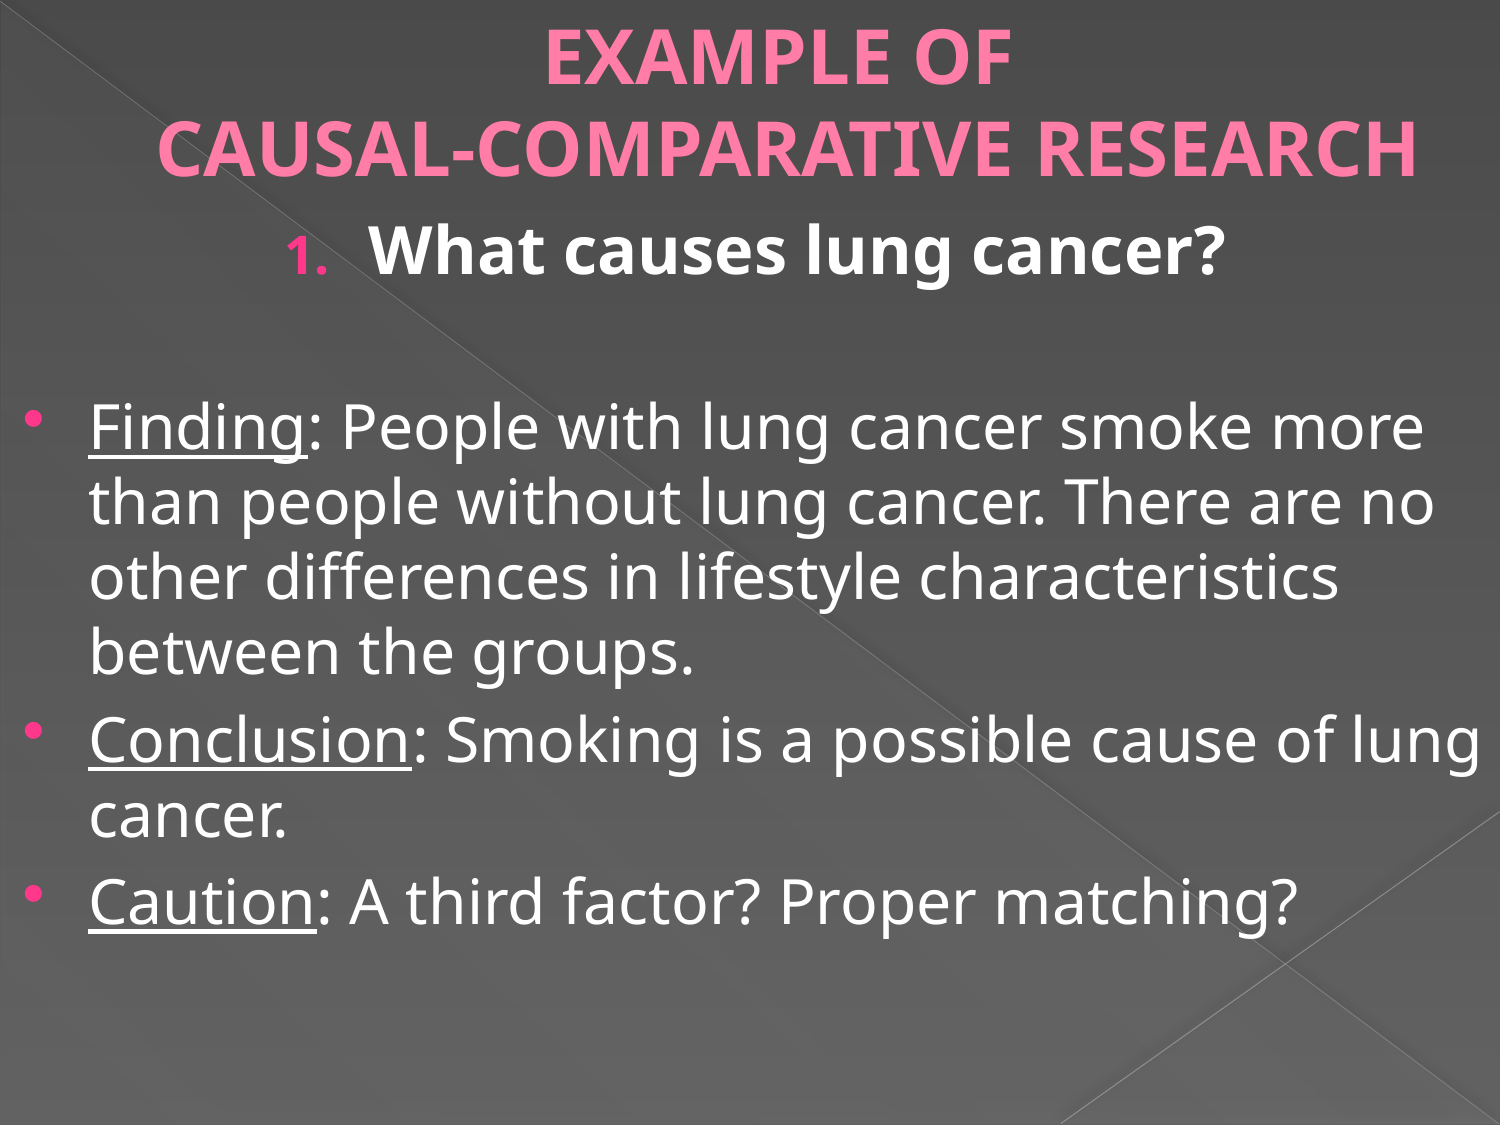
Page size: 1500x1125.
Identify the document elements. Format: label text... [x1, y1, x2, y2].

title EXAMPLE OF CAUSAL-COMPARATIVE RESEARCH [0, 0, 1500, 200]
list What causes lung cancer? Finding: People with lung cancer smoke more than people without lung cancer. There are no other differences in lifestyle characteristics between the groups. Conclusion: Smoking is a possible cause of lung cancer. Caution: A third factor? Proper matching? [0, 200, 1500, 1125]
